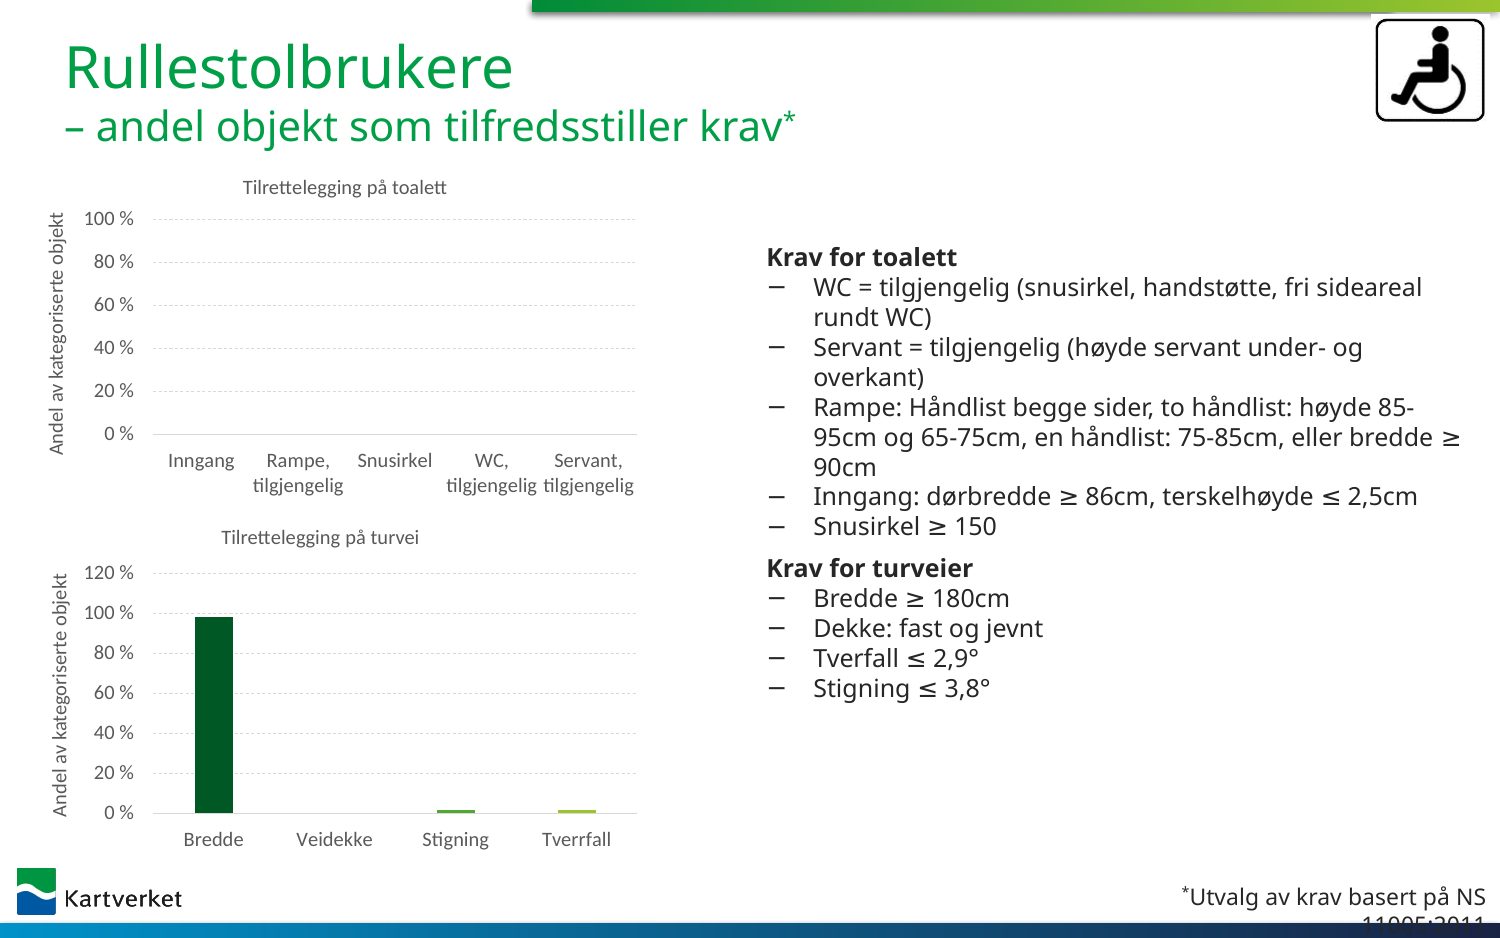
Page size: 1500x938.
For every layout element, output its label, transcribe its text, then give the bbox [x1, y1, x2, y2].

text_box *Utvalg av krav basert på NS 11005:2011 [1068, 873, 1500, 938]
text_box Krav for turveier Bredde ≥ 180cm Dekke: fast og jevnt Tverfall ≤ 2,9° Stigning ≤ 3,8° [751, 545, 1483, 710]
picture [41, 166, 650, 505]
text_box Krav for toalett WC = tilgjengelig (snusirkel, handstøtte, fri sideareal rundt WC) Servant = tilgjengelig (høyde servant under- og overkant) Rampe: Håndlist begge sider, to håndlist: høyde 85-95cm og 65-75cm, en håndlist: 75-85cm, eller bredde ≥ 90cm Inngang: dørbredde ≥ 86cm, terskelhøyde ≤ 2,5cm Snusirkel ≥ 150 [751, 234, 1483, 545]
picture [41, 520, 650, 859]
text_box Rullestolbrukere – andel objekt som tilfredsstiller krav* [49, 14, 1431, 158]
picture [1371, 13, 1491, 127]
